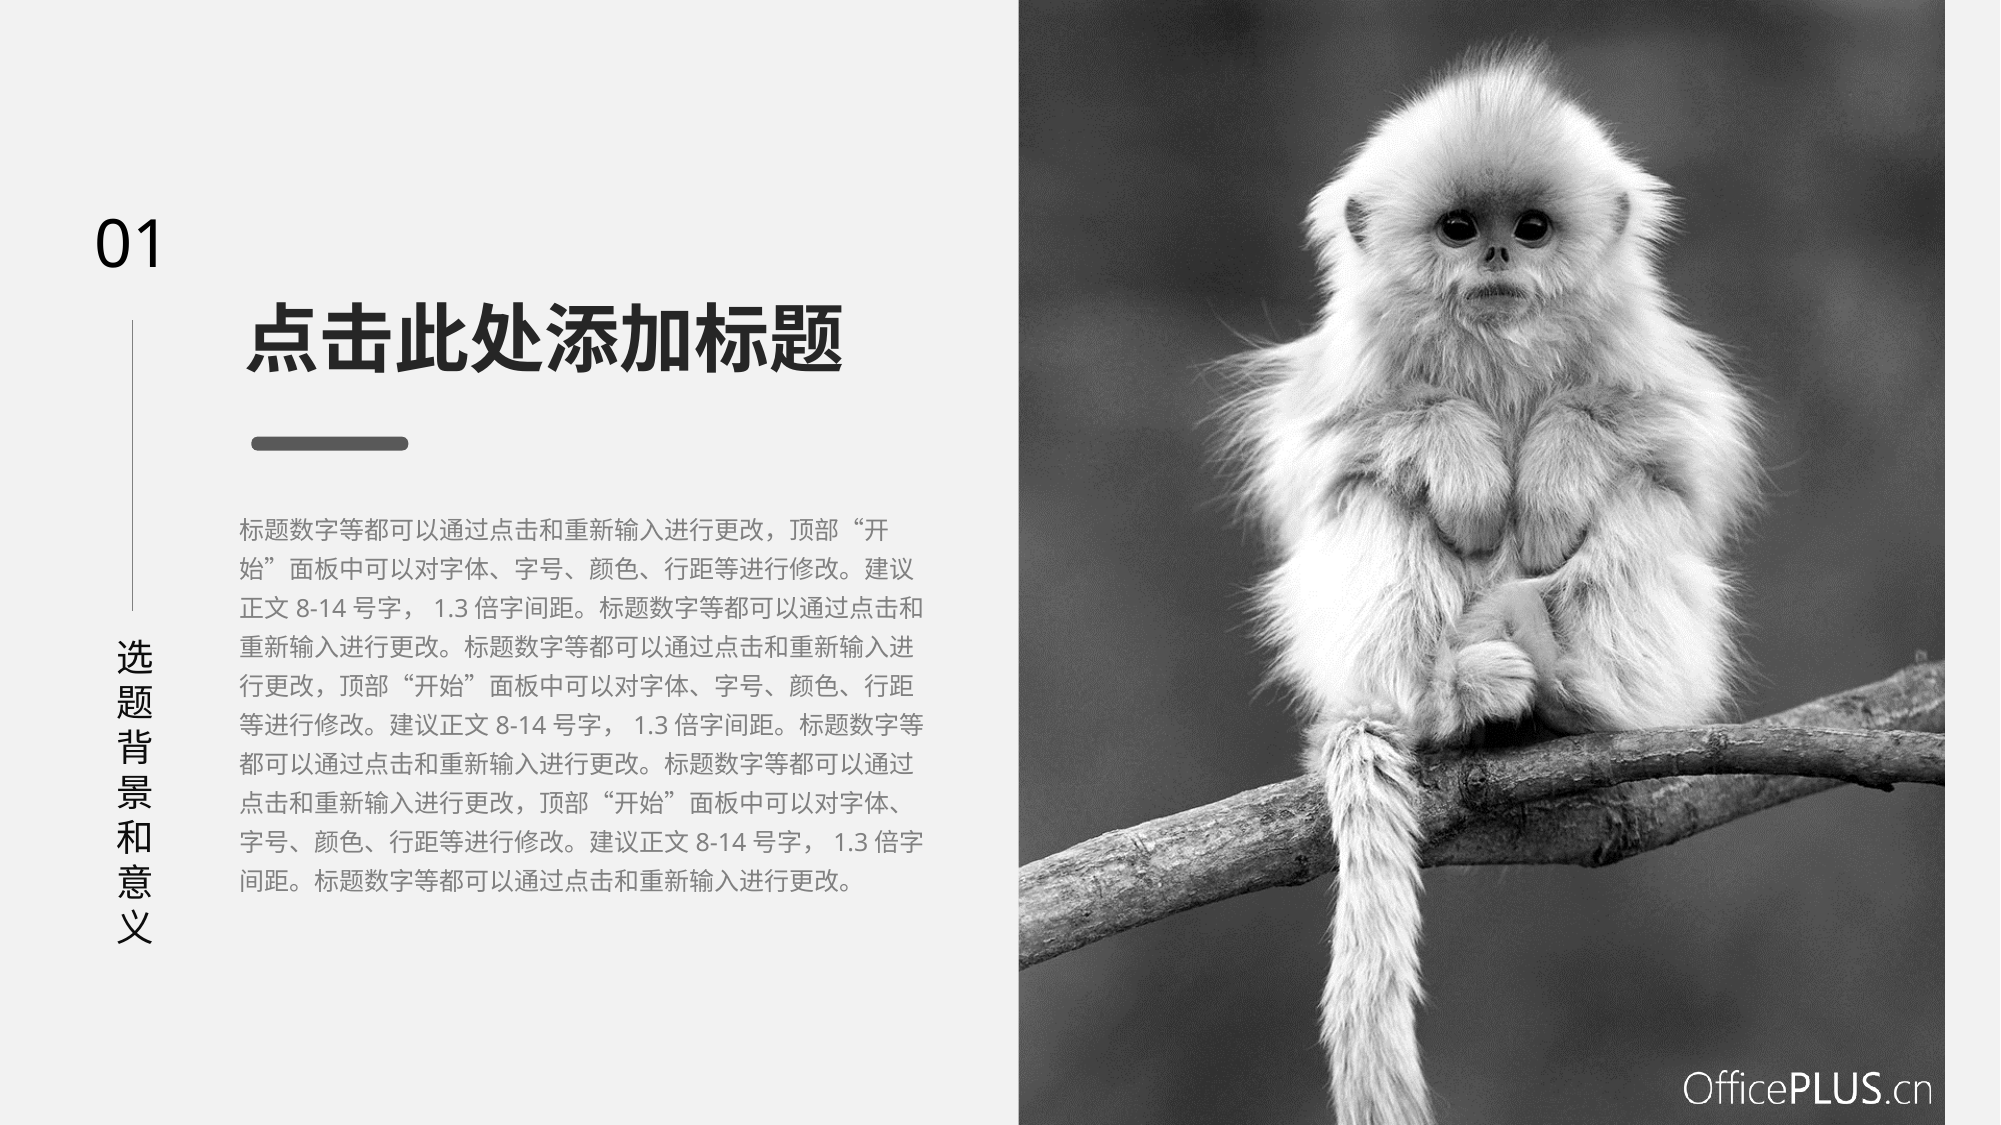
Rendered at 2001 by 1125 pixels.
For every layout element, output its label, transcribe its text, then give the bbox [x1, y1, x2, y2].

text_box 01 [79, 193, 186, 289]
text_box 标题数字等都可以通过点击和重新输入进行更改，顶部“开始”面板中可以对字体、字号、颜色、行距等进行修改。建议正文8-14号字，1.3倍字间距。标题数字等都可以通过点击和重新输入进行更改。标题数字等都可以通过点击和重新输入进行更改，顶部“开始”面板中可以对字体、字号、颜色、行距等进行修改。建议正文8-14号字，1.3倍字间距。标题数字等都可以通过点击和重新输入进行更改。标题数字等都可以通过点击和重新输入进行更改，顶部“开始”面板中可以对字体、字号、颜色、行距等进行修改。建议正文8-14号字，1.3倍字间距。标题数字等都可以通过点击和重新输入进行更改。 [225, 498, 943, 903]
text_box 点击此处添加标题 [230, 283, 860, 389]
text_box [250, 435, 410, 452]
text_box 选题背景和意义 [101, 626, 164, 957]
picture [1018, 0, 1946, 1125]
